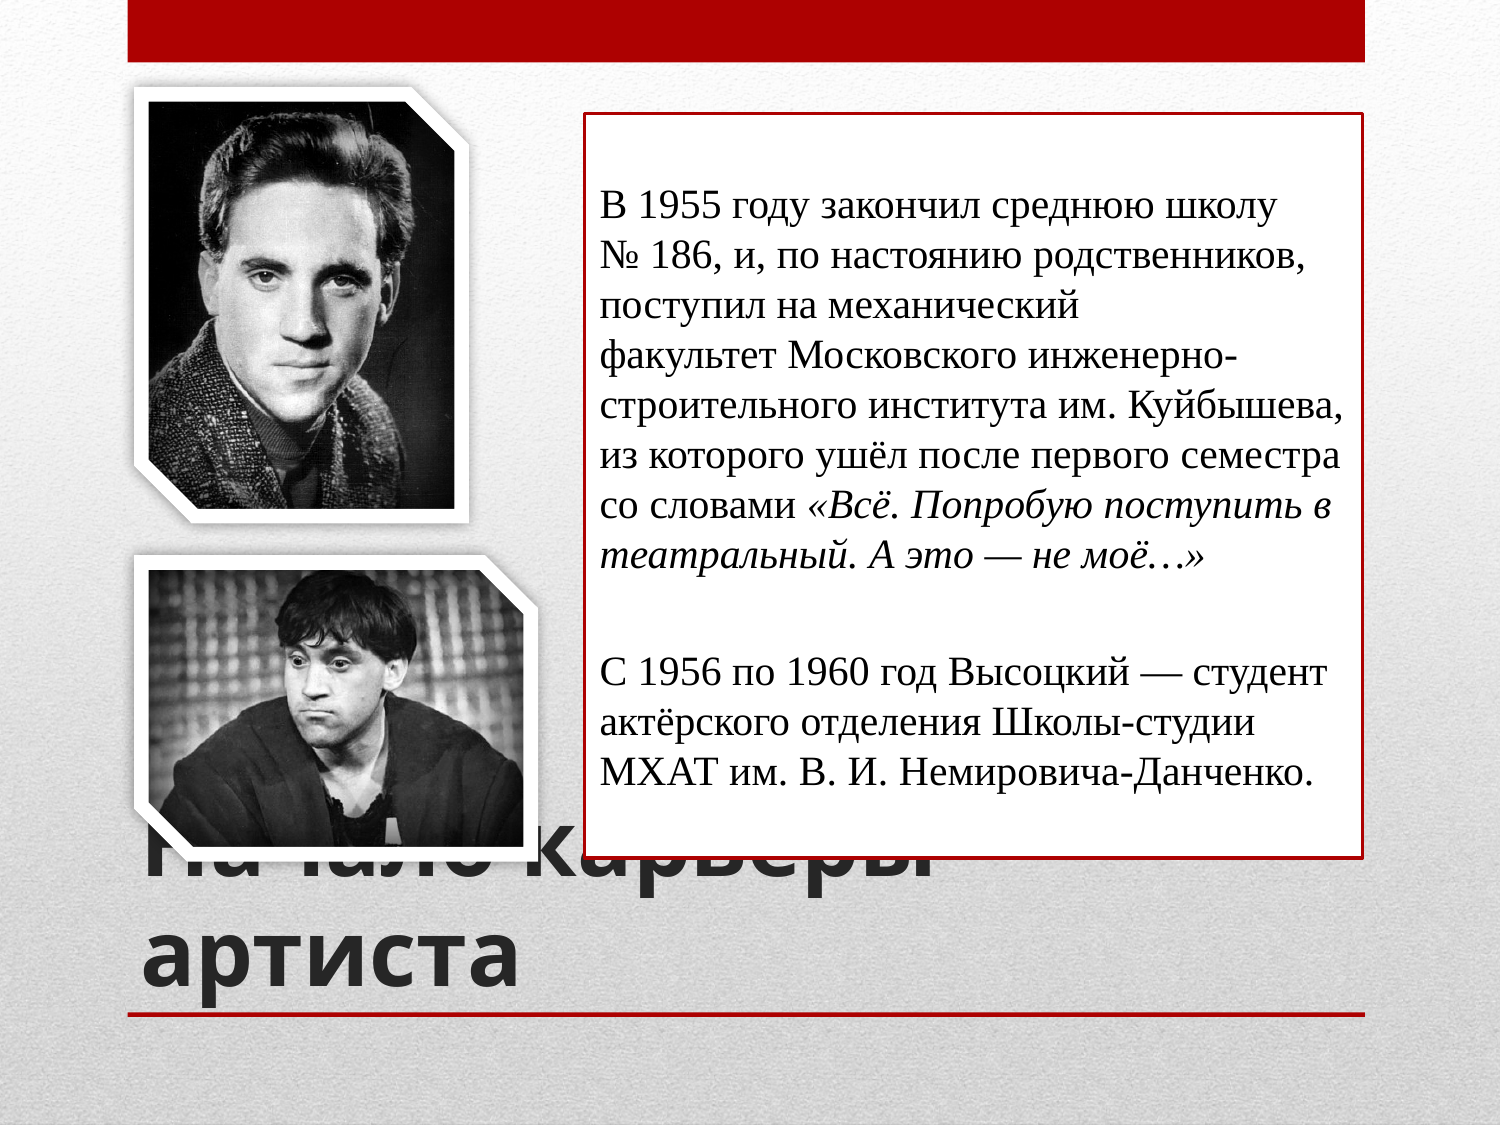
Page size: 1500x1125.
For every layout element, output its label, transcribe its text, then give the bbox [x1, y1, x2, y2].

picture [140, 93, 463, 517]
list В 1955 году закончил среднюю школу № 186, и, по настоянию родственников, поступил на механический факультет Московского инженерно-строительного института им. Куйбышева, из которого ушёл после первого семестра со словами «Всё. Попробую поступить в театральный. А это — не моё…» С 1956 по 1960 год Высоцкий — студент актёрского отделения Школы-студии МХАТ им. В. И. Немировича-Данченко. [583, 112, 1364, 860]
title Начало карьеры артиста [125, 750, 1238, 1013]
picture [140, 561, 532, 856]
